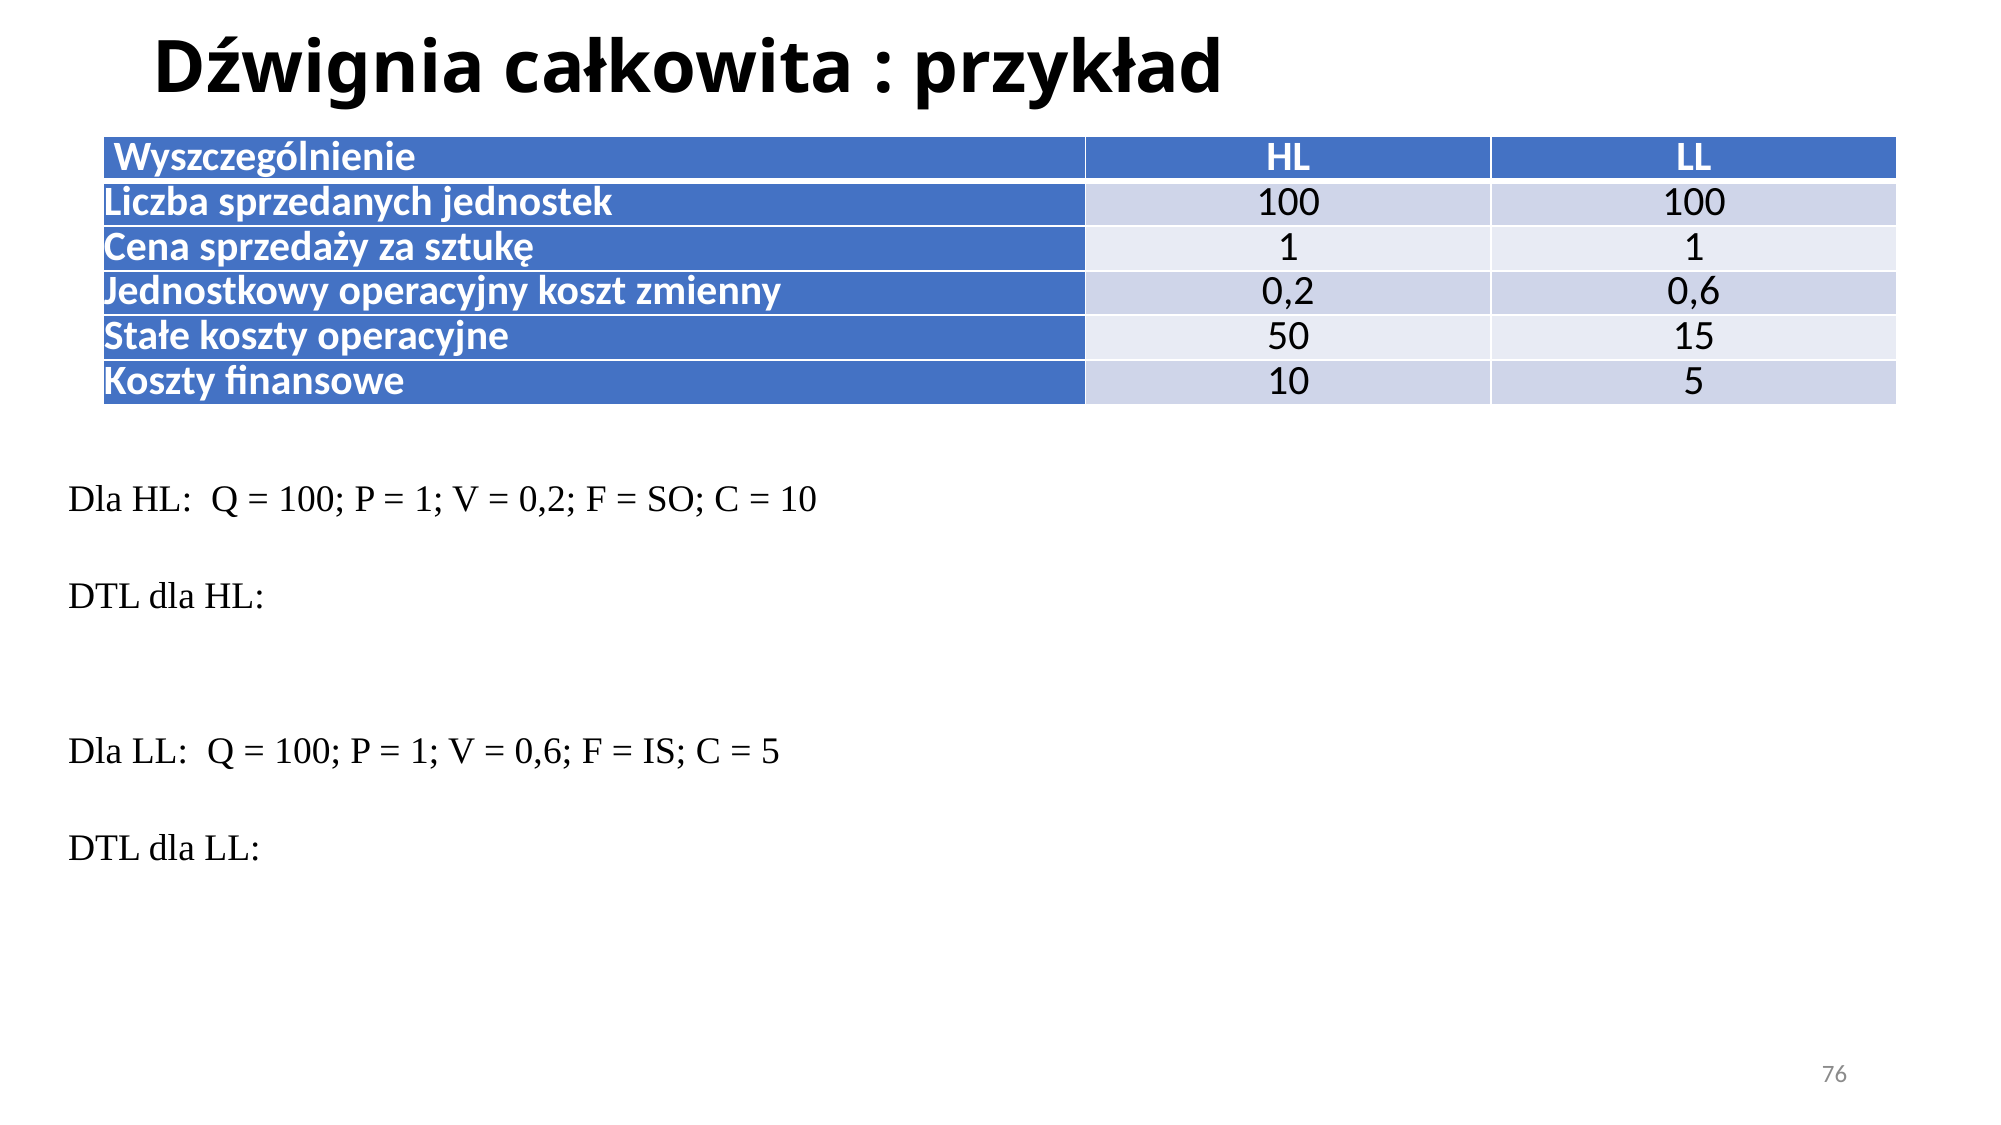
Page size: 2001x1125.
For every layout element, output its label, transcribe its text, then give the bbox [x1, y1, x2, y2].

table_header Wyszczególnienie [104, 137, 1085, 178]
table_cell 1 [1086, 227, 1490, 270]
table_cell 15 [1492, 316, 1896, 359]
table_header LL [1492, 137, 1896, 178]
table_cell 0,6 [1492, 272, 1896, 314]
table_cell Jednostkowy operacyjny koszt zmienny [104, 272, 1085, 314]
table_cell 0,2 [1086, 272, 1490, 314]
table_cell 100 [1086, 184, 1490, 225]
table_cell 100 [1492, 184, 1896, 225]
table_cell 50 [1086, 316, 1490, 359]
table_cell 5 [1492, 361, 1896, 404]
slide_number 76 [1412, 1042, 1863, 1103]
table_cell Stałe koszty operacyjne [104, 316, 1085, 359]
table_cell 1 [1492, 227, 1896, 270]
table_cell 10 [1086, 361, 1490, 404]
title Dźwignia całkowita : przykład [137, 22, 1863, 116]
table_cell Liczba sprzedanych jednostek [104, 184, 1085, 225]
table_header HL [1086, 137, 1490, 178]
table_cell Koszty finansowe [104, 361, 1085, 404]
table_cell Cena sprzedaży za sztukę [104, 227, 1085, 270]
